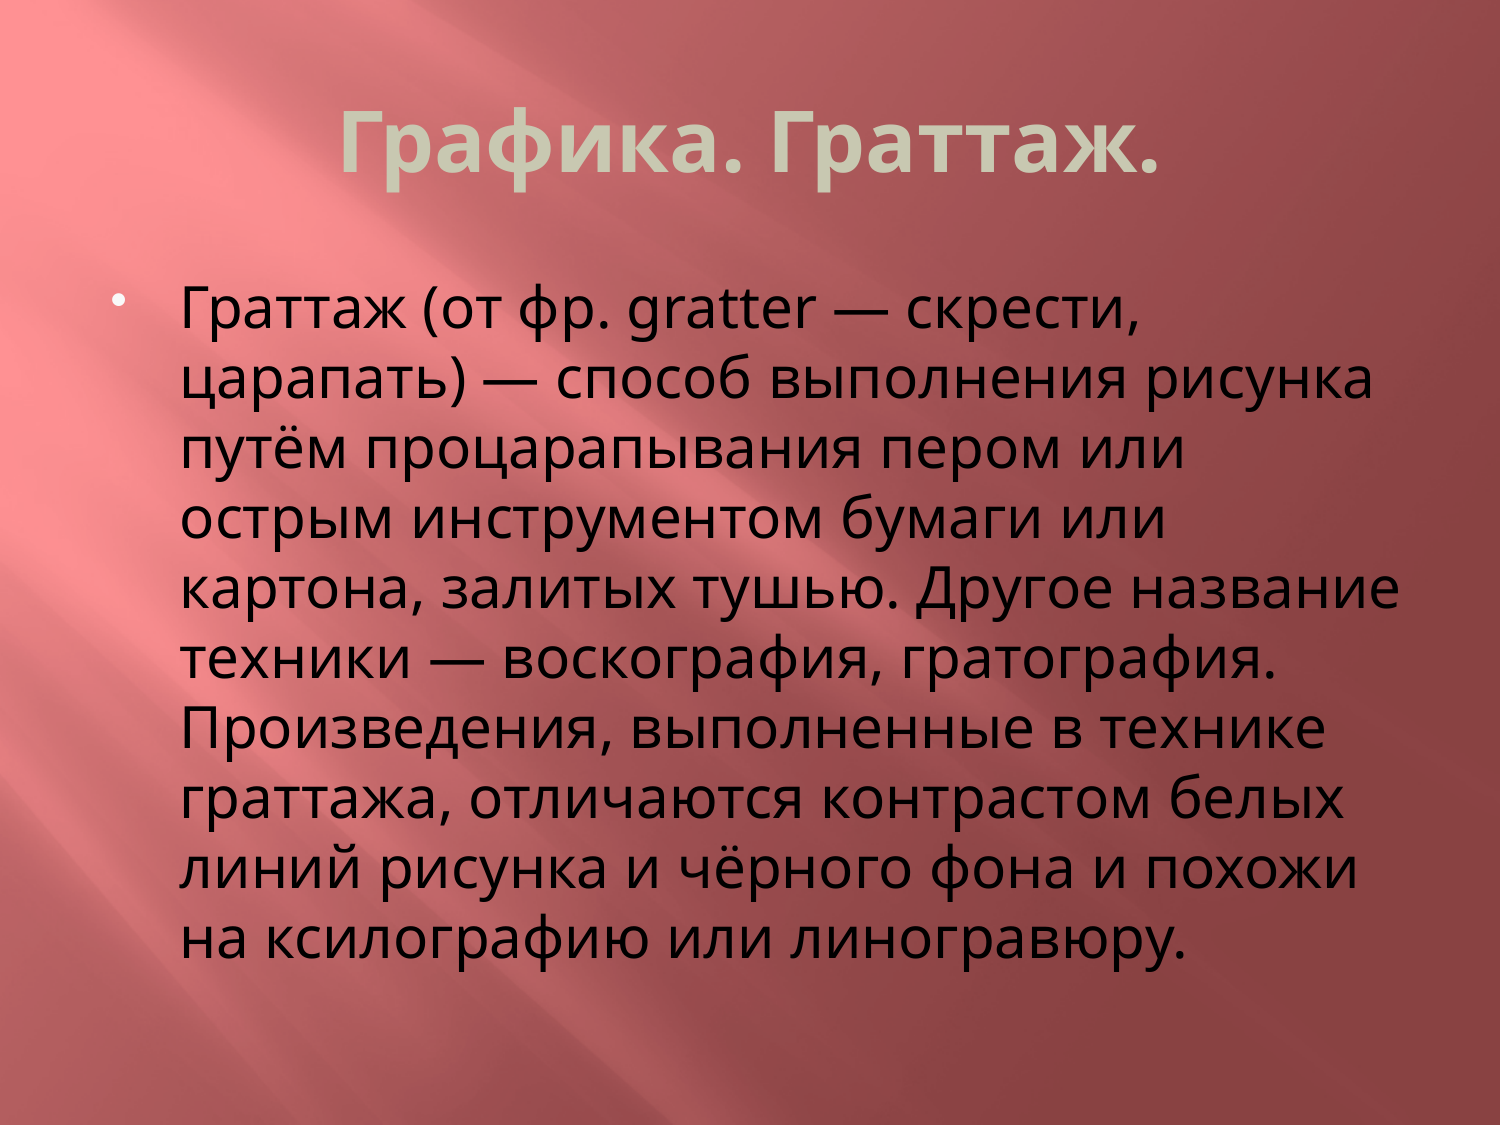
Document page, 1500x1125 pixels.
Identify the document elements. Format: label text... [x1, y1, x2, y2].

list Граттаж (от фр. gratter — скрести, царапать) — способ выполнения рисунка путём процарапывания пером или острым инструментом бумаги или картона, залитых тушью. Другое название техники — воскография, гратография. Произведения, выполненные в технике граттажа, отличаются контрастом белых линий рисунка и чёрного фона и похожи на ксилографию или линогравюру. [75, 262, 1425, 1035]
title Графика. Граттаж. [75, 45, 1425, 233]
